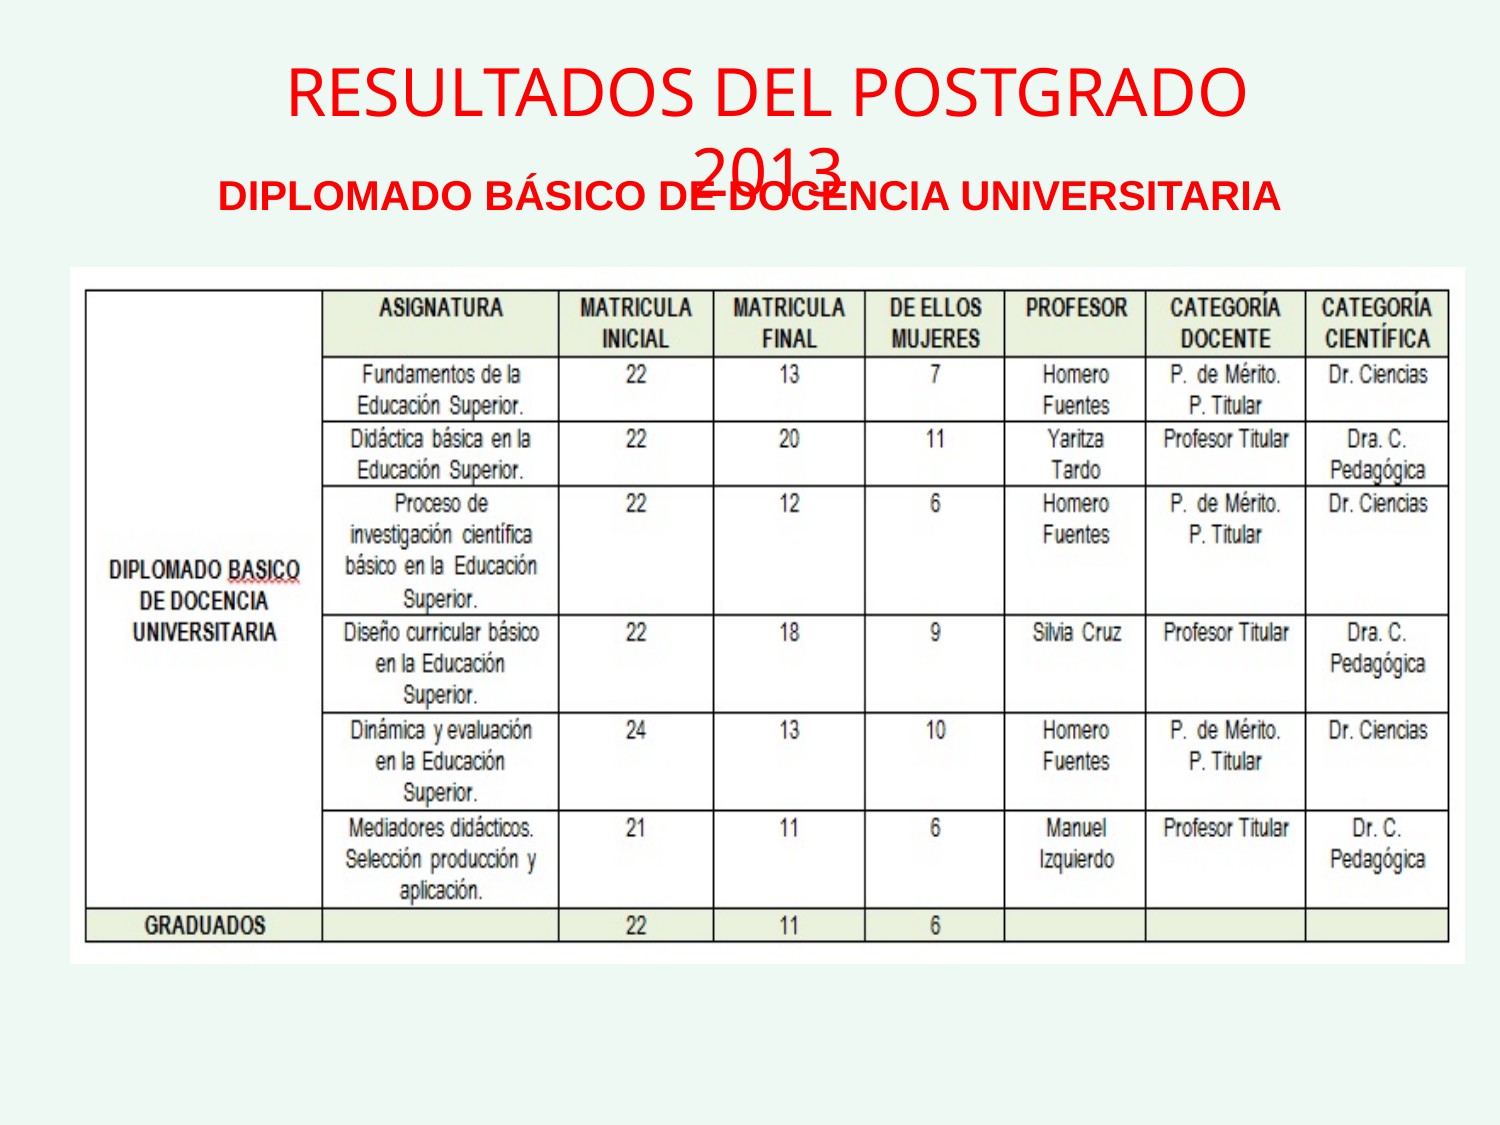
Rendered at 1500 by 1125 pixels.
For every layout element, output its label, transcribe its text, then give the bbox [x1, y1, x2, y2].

text_box RESULTADOS DEL POSTGRADO 2013 [206, 42, 1330, 160]
text_box DIPLOMADO BÁSICO DE DOCENCIA UNIVERSITARIA [53, 160, 1447, 226]
picture [70, 266, 1466, 965]
